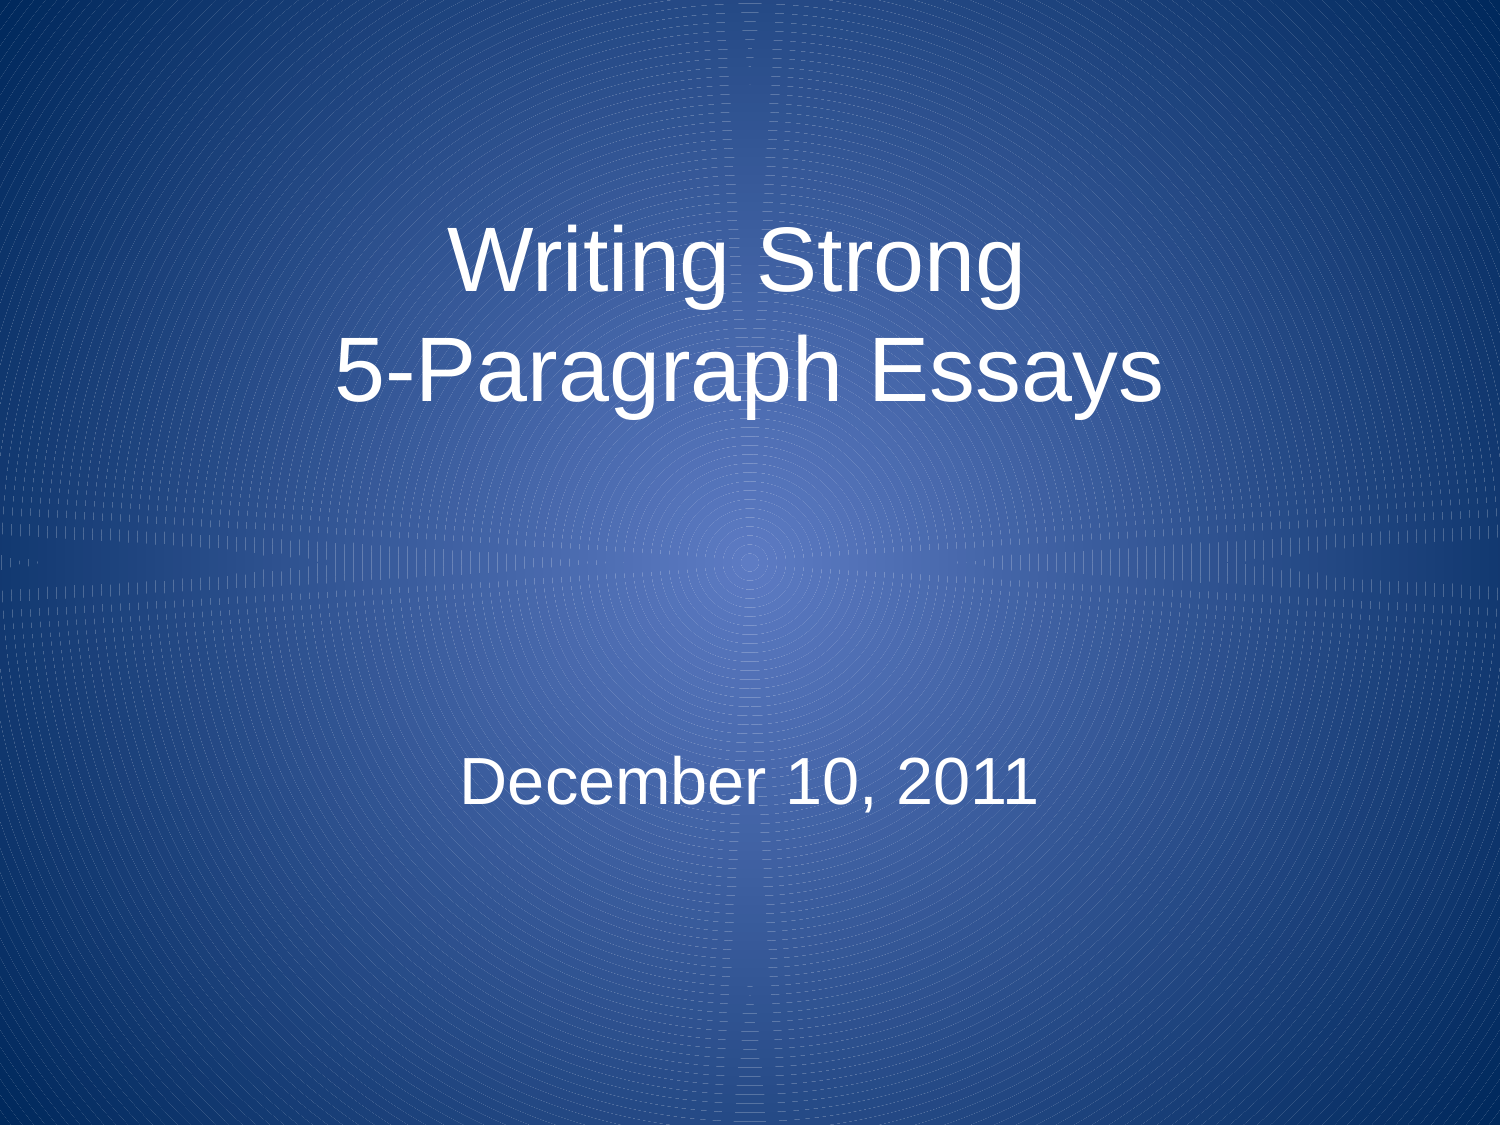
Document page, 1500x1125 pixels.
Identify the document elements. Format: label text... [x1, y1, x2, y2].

subtitle December 10, 2011 [225, 637, 1275, 925]
title Writing Strong 5-Paragraph Essays [112, 188, 1388, 431]
